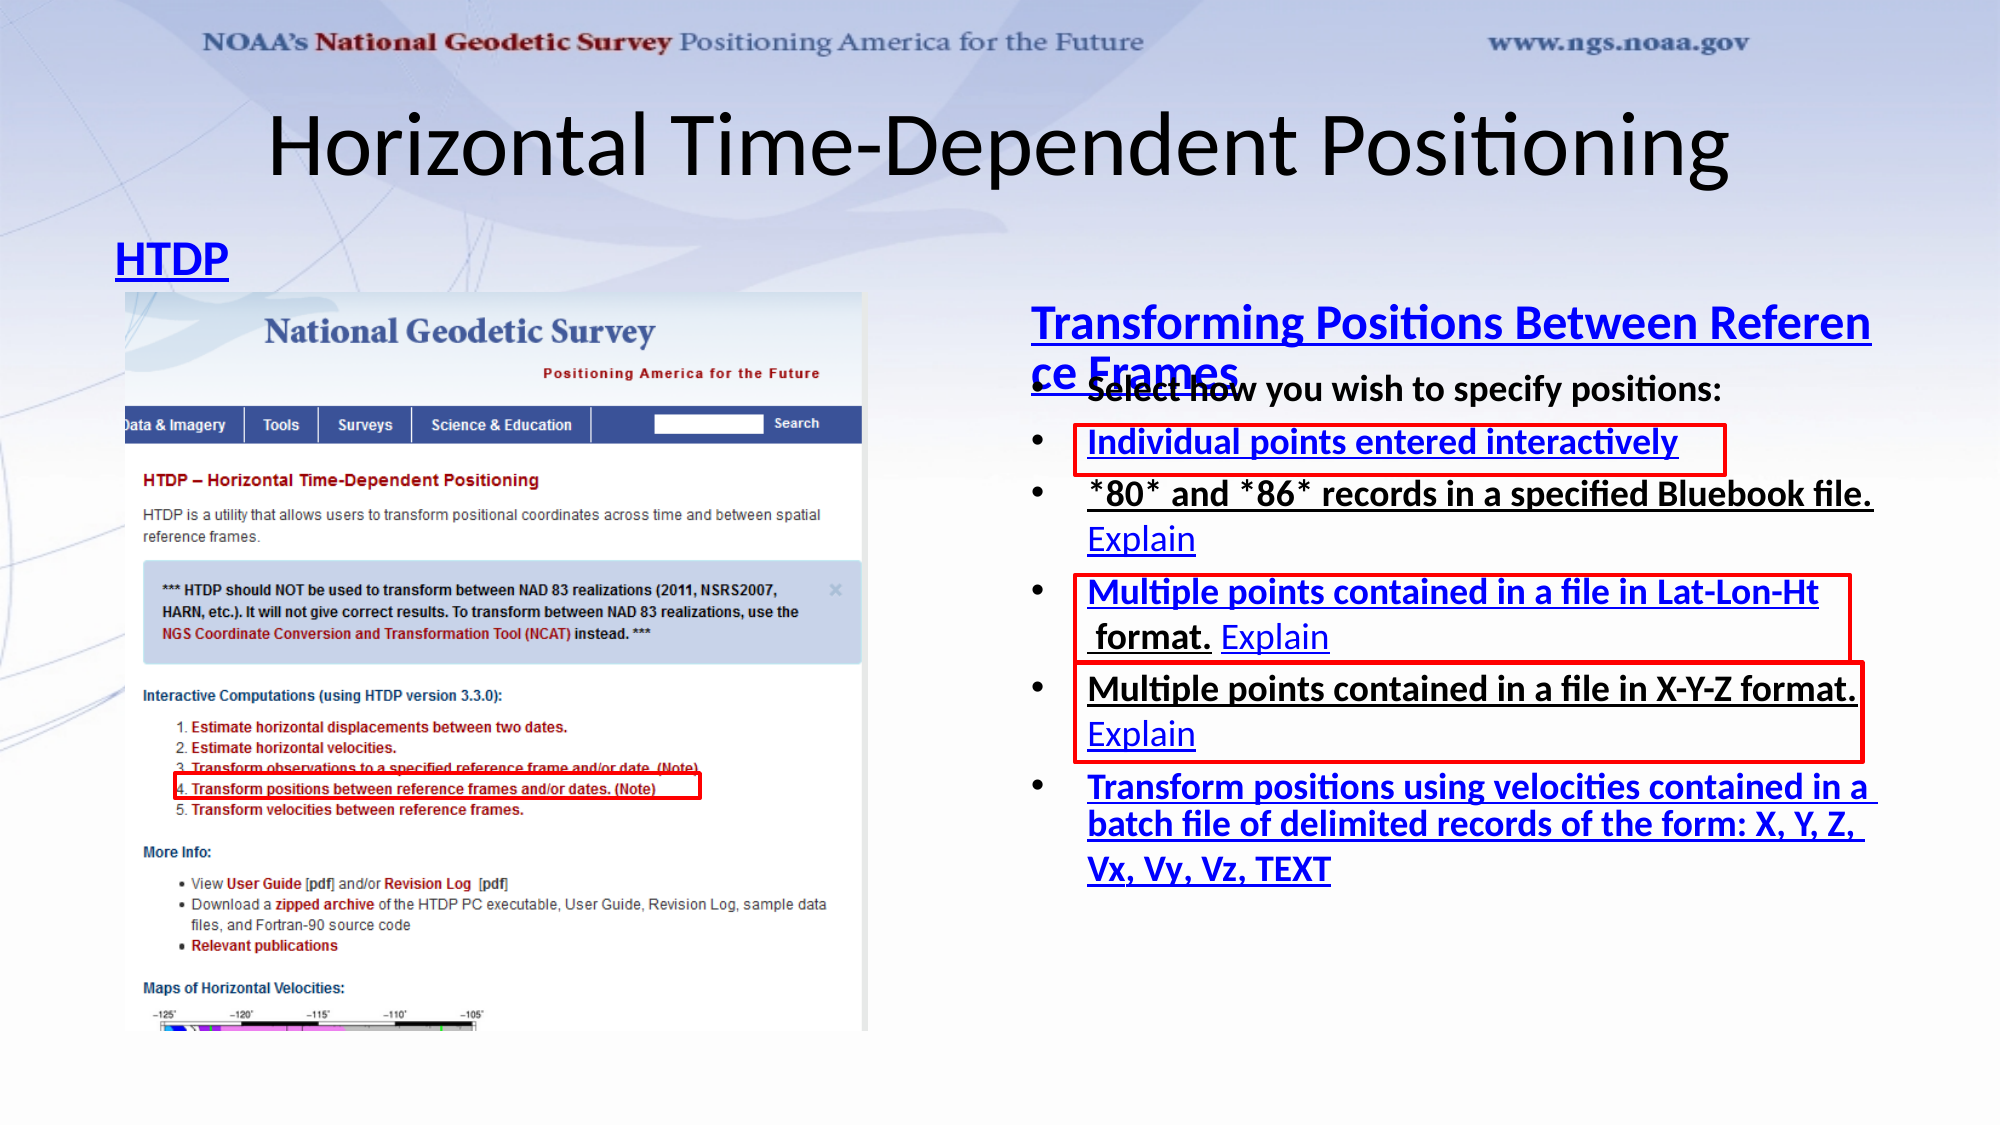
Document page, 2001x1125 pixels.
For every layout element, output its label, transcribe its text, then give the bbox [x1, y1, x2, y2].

list Transforming Positions Between Reference Frames [1015, 251, 1900, 356]
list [124, 292, 869, 1031]
text_box [1073, 573, 1852, 660]
list Select how you wish to specify positions: Individual points entered interactively *80* and *86* records in a specified Bluebook file. Explain Multiple points contained in a file in Lat-Lon-Ht format. Explain Multiple points contained in a file in X-Y-Z format. Explain Transform positions using velocities contained in a batch file of delimited records of the form: X, Y, Z, Vx, Vy, Vz, TEXT [1015, 356, 1900, 1005]
text_box [1073, 423, 1727, 477]
title Horizontal Time-Dependent Positioning [99, 45, 1900, 233]
picture [0, 0, 2000, 1125]
text_box [1073, 660, 1865, 764]
list HTDP [99, 187, 984, 293]
